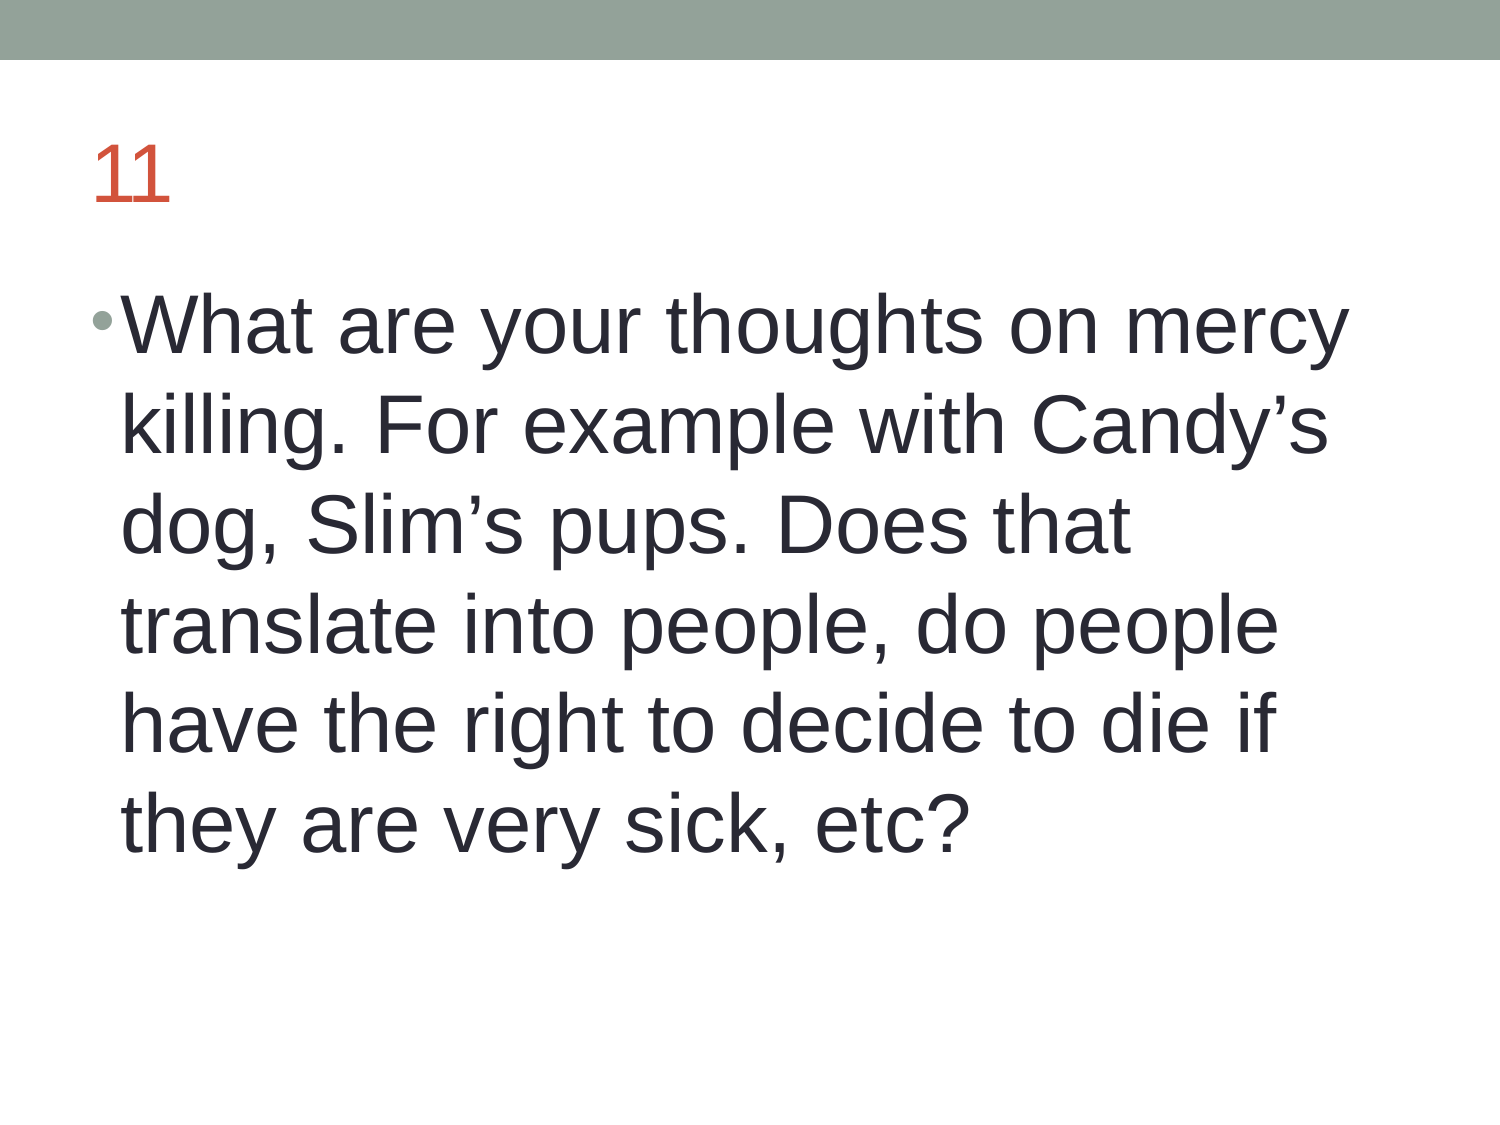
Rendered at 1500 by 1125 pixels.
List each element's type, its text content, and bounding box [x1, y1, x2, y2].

list What are your thoughts on mercy killing. For example with Candy’s dog, Slim’s pups. Does that translate into people, do people have the right to decide to die if they are very sick, etc? [75, 262, 1425, 1063]
title 11 [75, 87, 1425, 250]
